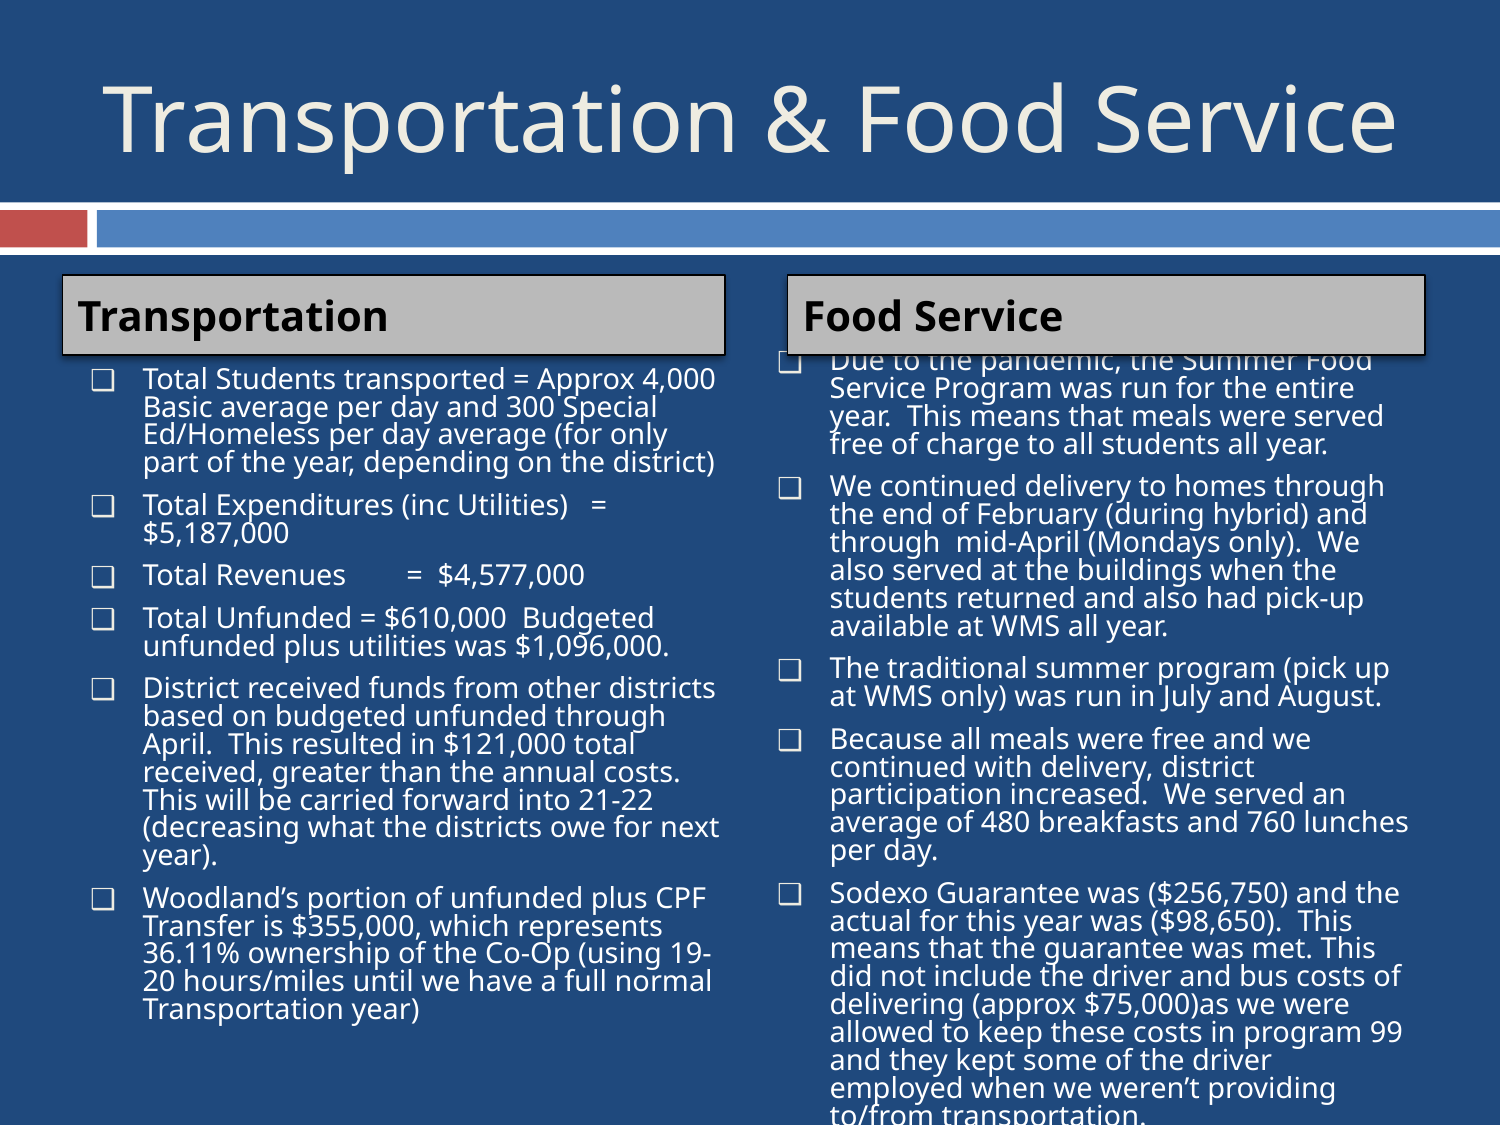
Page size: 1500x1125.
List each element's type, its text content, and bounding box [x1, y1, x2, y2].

list Transportation [62, 275, 726, 355]
list Food Service [787, 275, 1425, 355]
title Transportation & Food Service [87, 44, 1425, 188]
list Due to the pandemic, the Summer Food Service Program was run for the entire year. This means that meals were served free of charge to all students all year. We continued delivery to homes through the end of February (during hybrid) and through mid-April (Mondays only). We also served at the buildings when the students returned and also had pick-up available at WMS all year. The traditional summer program (pick up at WMS only) was run in July and August. Because all meals were free and we continued with delivery, district participation increased. We served an average of 480 breakfasts and 760 lunches per day. Sodexo Guarantee was ($256,750) and the actual for this year was ($98,650). This means that the guarantee was met. This did not include the driver and bus costs of delivering (approx $75,000)as we were allowed to keep these costs in program 99 and they kept some of the driver employed when we weren’t providing to/from transportation. [761, 341, 1425, 1100]
list Total Students transported = Approx 4,000 Basic average per day and 300 Special Ed/Homeless per day average (for only part of the year, depending on the district) Total Expenditures (inc Utilities) = $5,187,000 Total Revenues = $4,577,000 Total Unfunded = $610,000 Budgeted unfunded plus utilities was $1,096,000. District received funds from other districts based on budgeted unfunded through April. This resulted in $121,000 total received, greater than the annual costs. This will be carried forward into 21-22 (decreasing what the districts owe for next year). Woodland’s portion of unfunded plus CPF Transfer is $355,000, which represents 36.11% ownership of the Co-Op (using 19-20 hours/miles until we have a full normal Transportation year) [75, 359, 738, 1050]
